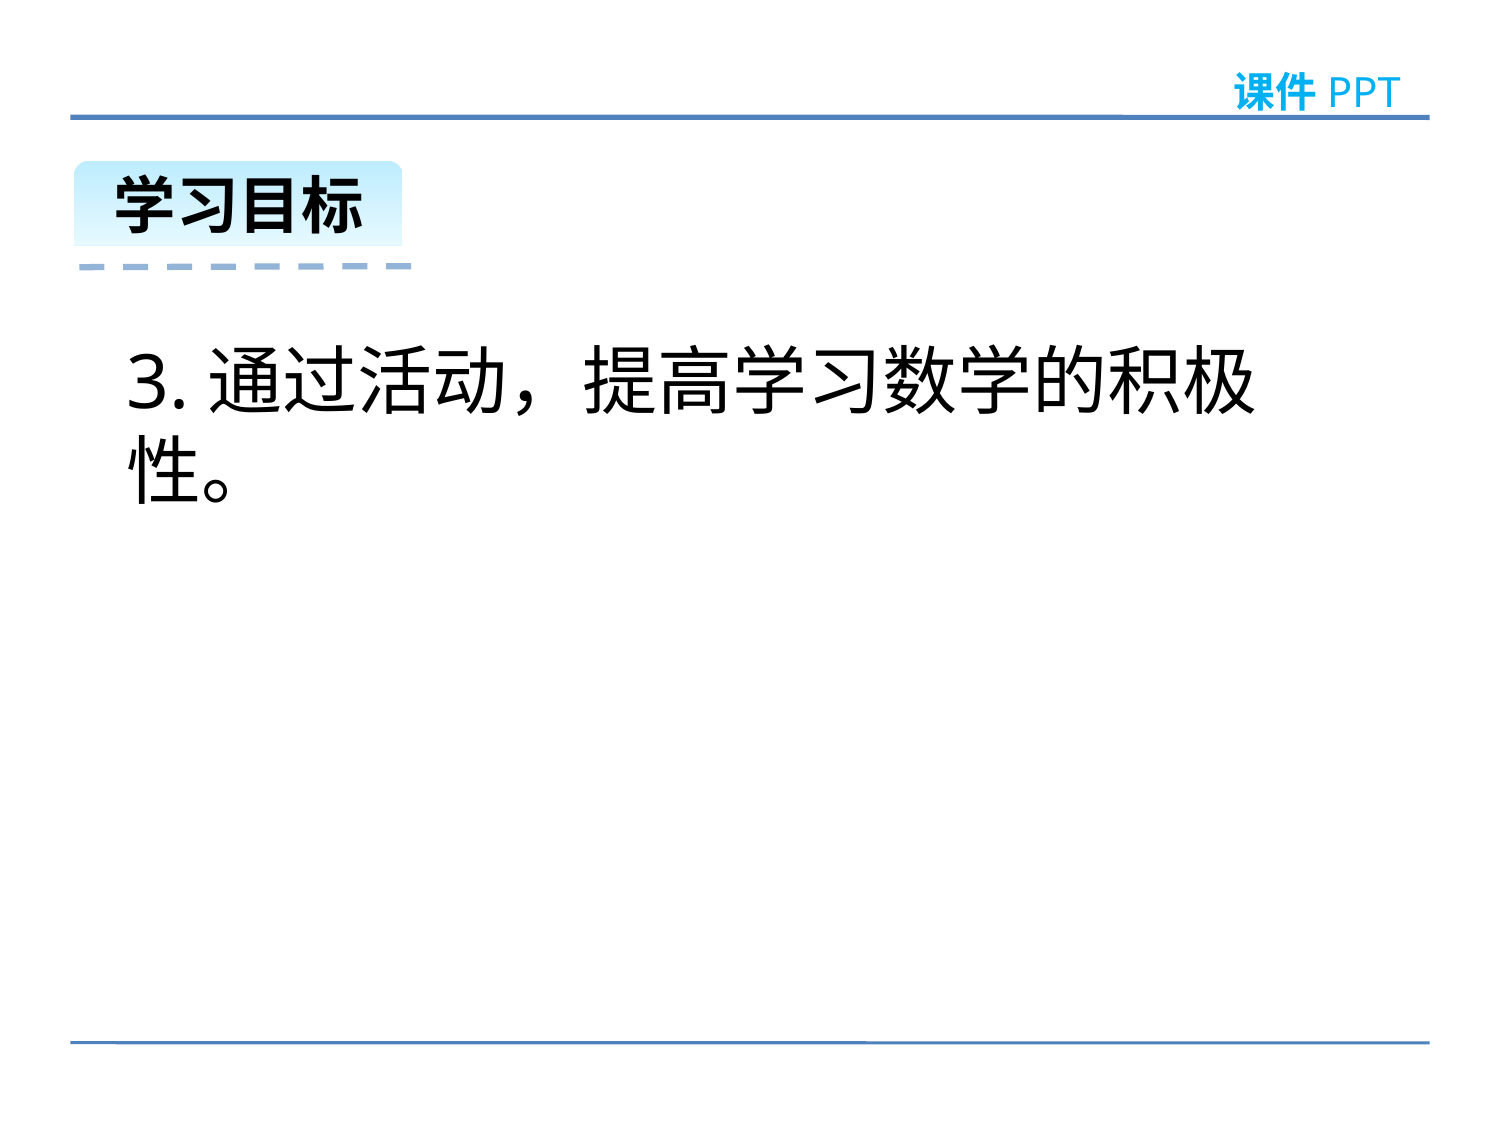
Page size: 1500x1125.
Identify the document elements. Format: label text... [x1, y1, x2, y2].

text_box 学习目标 [74, 160, 403, 246]
text_box 3.通过活动，提高学习数学的积极性。 [111, 326, 1364, 611]
text_box 课件PPT [1218, 58, 1418, 124]
